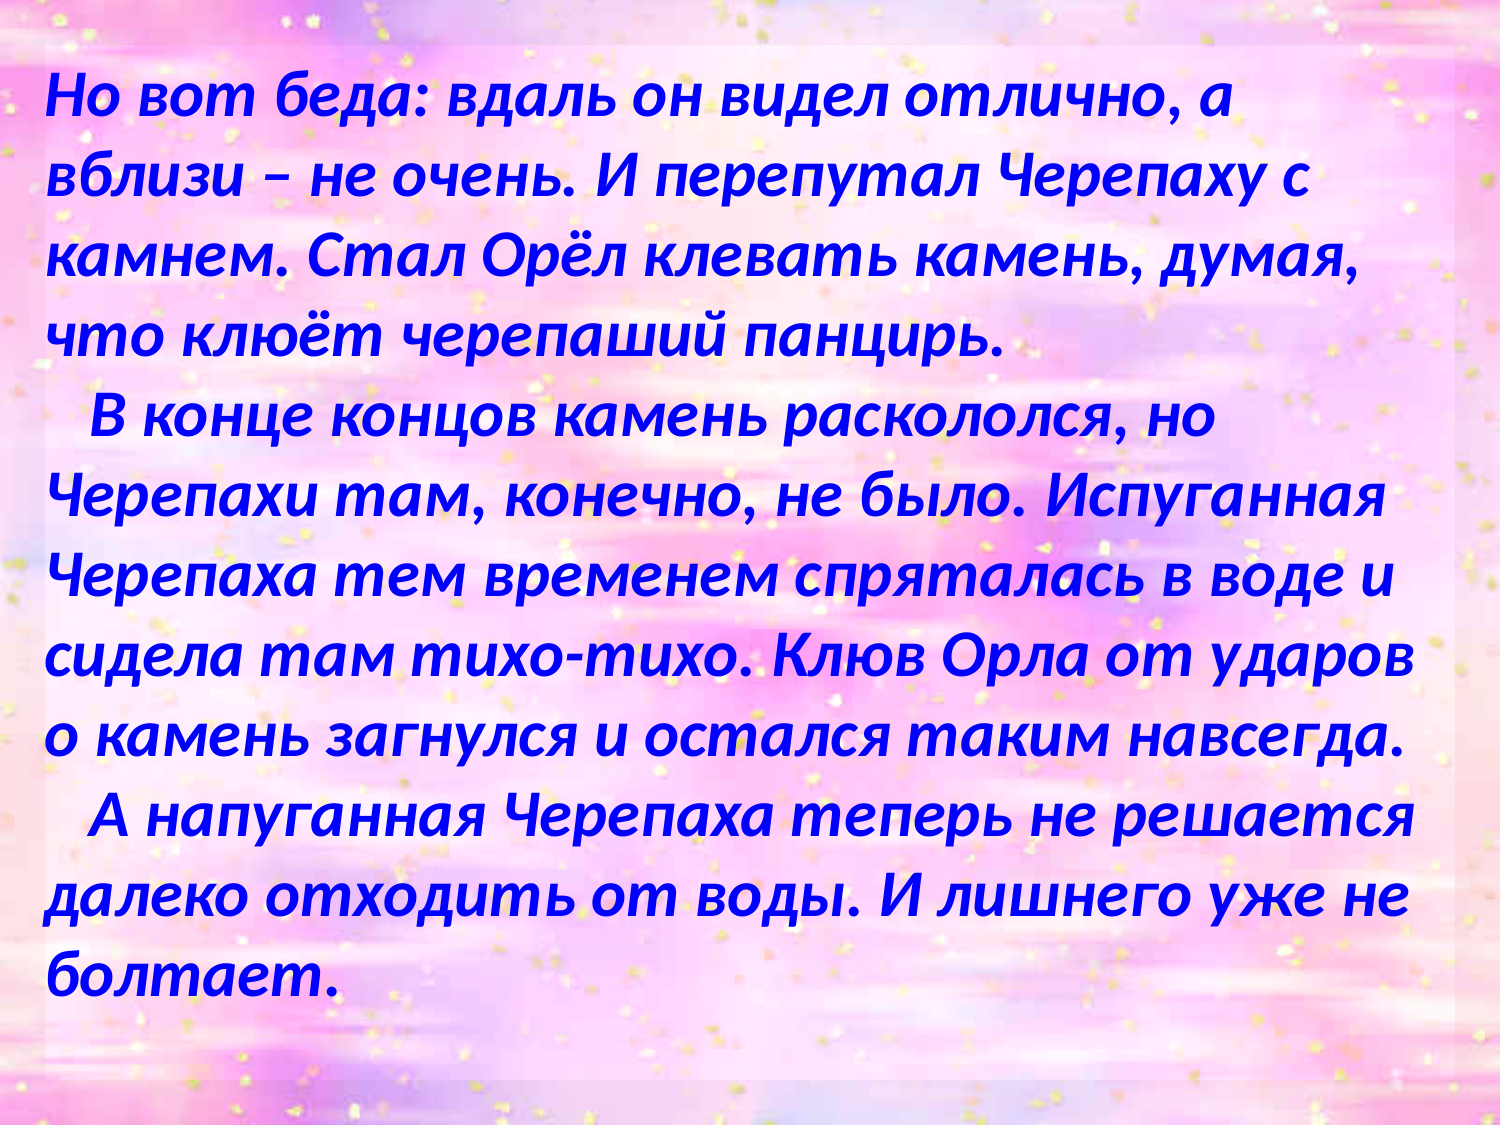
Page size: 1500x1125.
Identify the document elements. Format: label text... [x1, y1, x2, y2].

picture [0, 0, 1500, 1125]
text_box Но вот беда: вдаль он видел отлично, а вблизи – не очень. И перепутал Черепаху с камнем. Стал Орёл клевать камень, думая, что клюёт черепаший панцирь. В конце концов камень раскололся, но Черепахи там, конечно, не было. Испуганная Черепаха тем временем спряталась в воде и сидела там тихо-тихо. Клюв Орла от ударов о камень загнулся и остался таким навсегда. А напуганная Черепаха теперь не решается далеко отходить от воды. И лишнего уже не болтает. [29, 42, 1459, 1017]
